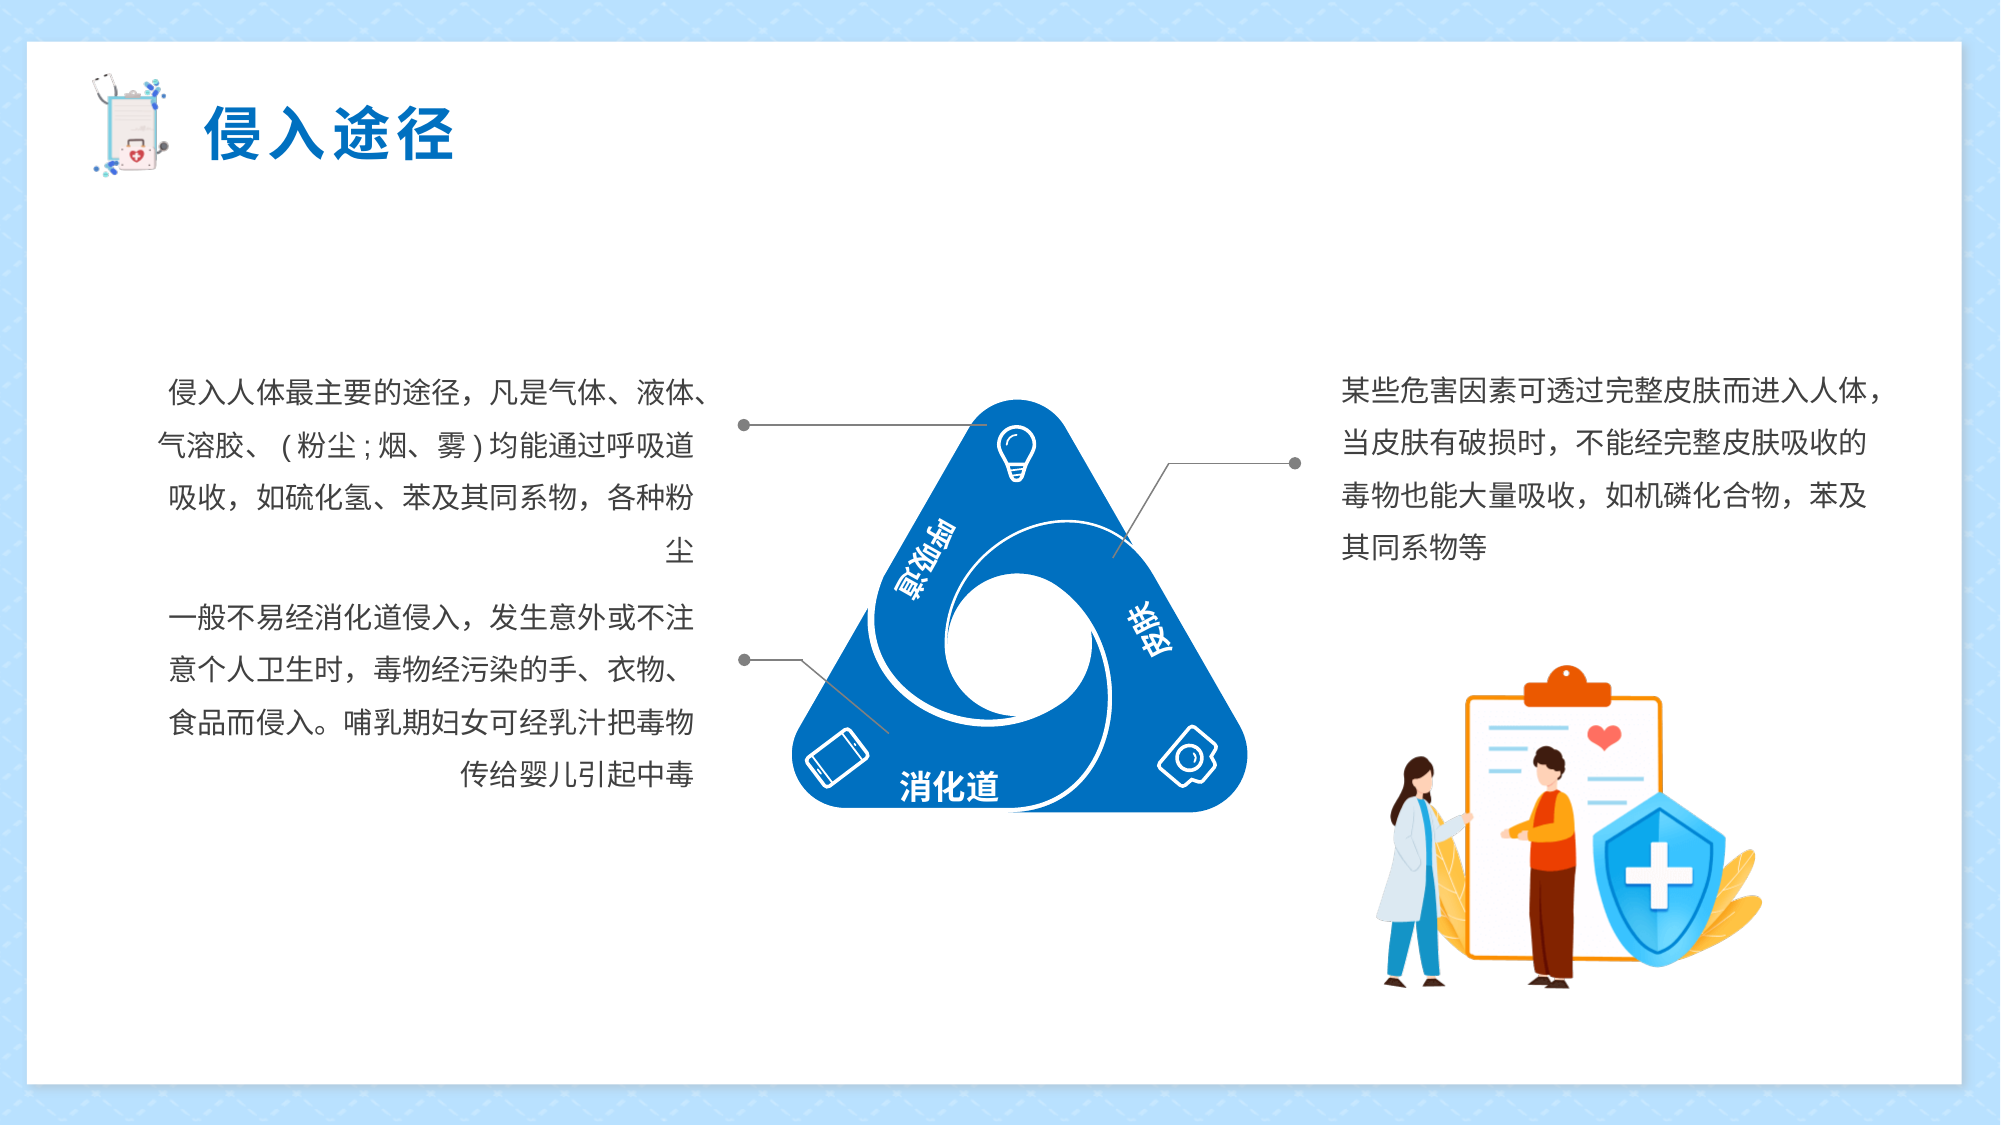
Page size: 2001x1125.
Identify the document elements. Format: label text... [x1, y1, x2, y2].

picture [0, 0, 2000, 1125]
text_box 一般不易经消化道侵入，发生意外或不注意个人卫生时，毒物经污染的手、衣物、食品而侵入。哺乳期妇女可经乳汁把毒物传给婴儿引起中毒 [137, 574, 710, 799]
text_box 侵入人体最主要的途径，凡是气体、液体、气溶胶、(粉尘;烟、雾)均能通过呼吸道吸收，如硫化氢、苯及其同系物，各种粉尘 [137, 349, 710, 574]
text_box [743, 396, 1295, 813]
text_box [66, 66, 476, 194]
text_box 某些危害因素可透过完整皮肤而进入人体，当皮肤有破损时，不能经完整皮肤吸收的毒物也能大量吸收，如机磷化合物，苯及其同系物等 [1327, 347, 1900, 572]
